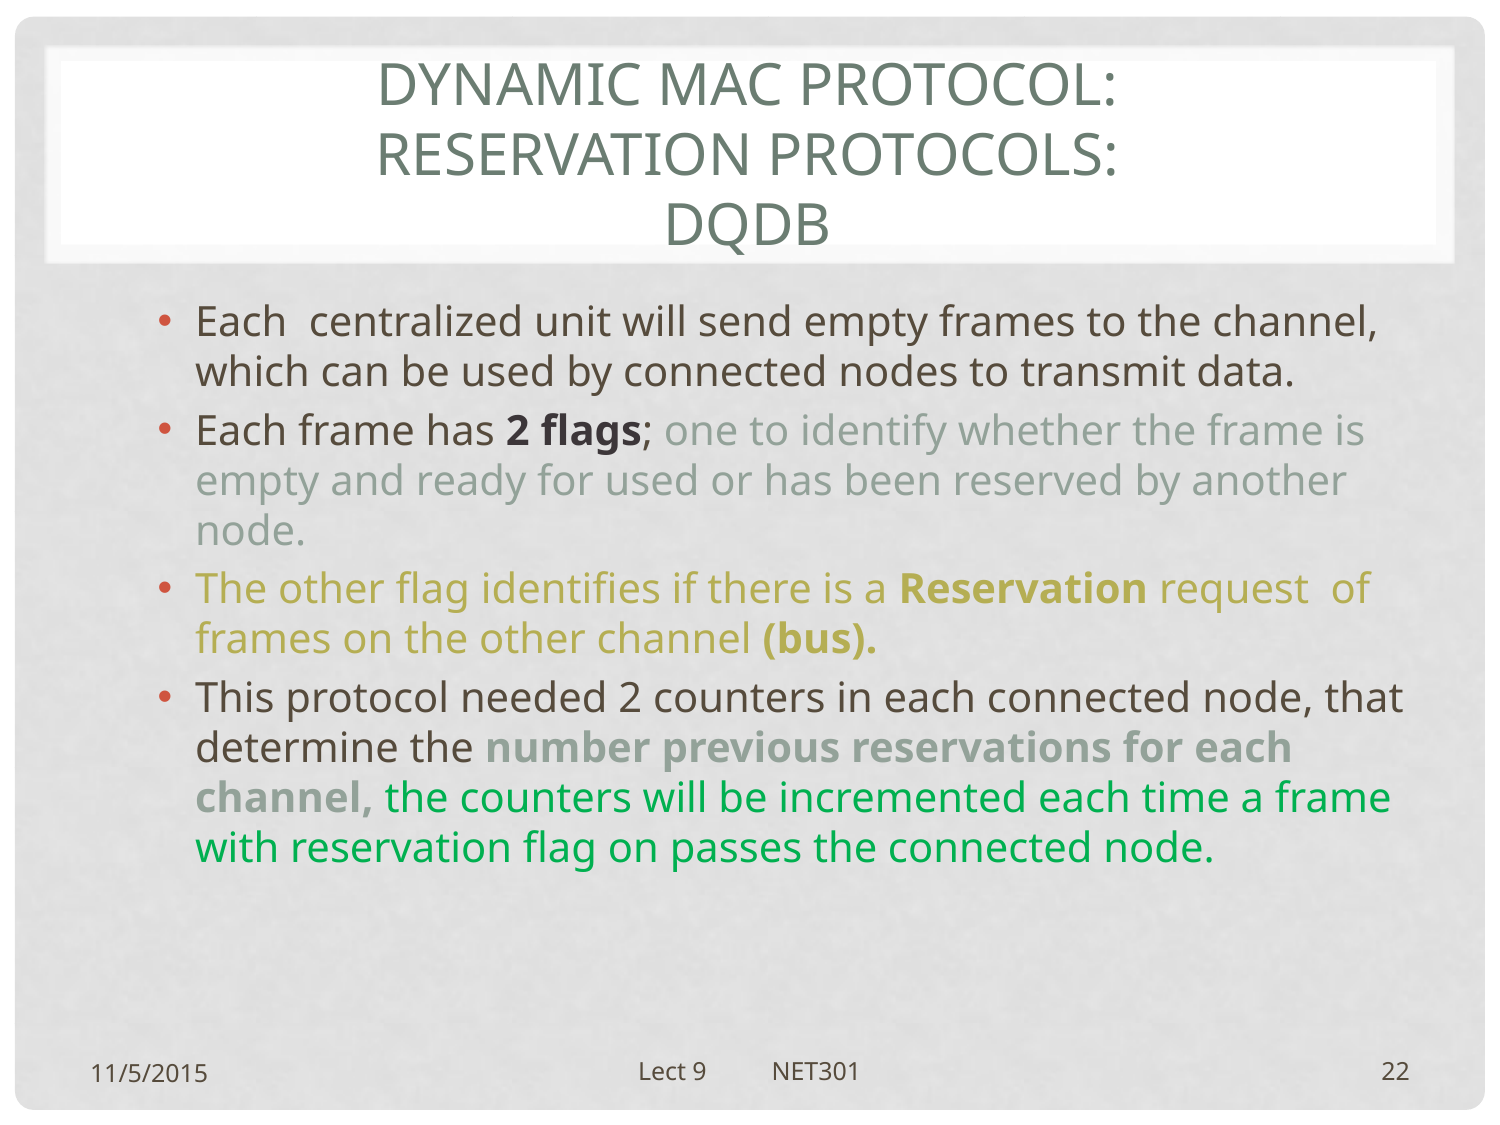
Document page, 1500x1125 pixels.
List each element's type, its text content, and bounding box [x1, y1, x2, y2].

title Dynamic mac protocol: Reservation protocols: DQDB [69, 66, 1425, 238]
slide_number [75, 1042, 425, 1103]
list Each centralized unit will send empty frames to the channel, which can be used by connected nodes to transmit data. Each frame has 2 flags; one to identify whether the frame is empty and ready for used or has been reserved by another node. The other flag identifies if there is a Reservation request of frames on the other channel (bus). This protocol needed 2 counters in each connected node, that determine the number previous reservations for each channel, the counters will be incremented each time a frame with reservation flag on passes the connected node. [75, 287, 1425, 1005]
slide_number 22 [1074, 1042, 1425, 1103]
footer Lect 9 NET301 [512, 1042, 988, 1103]
